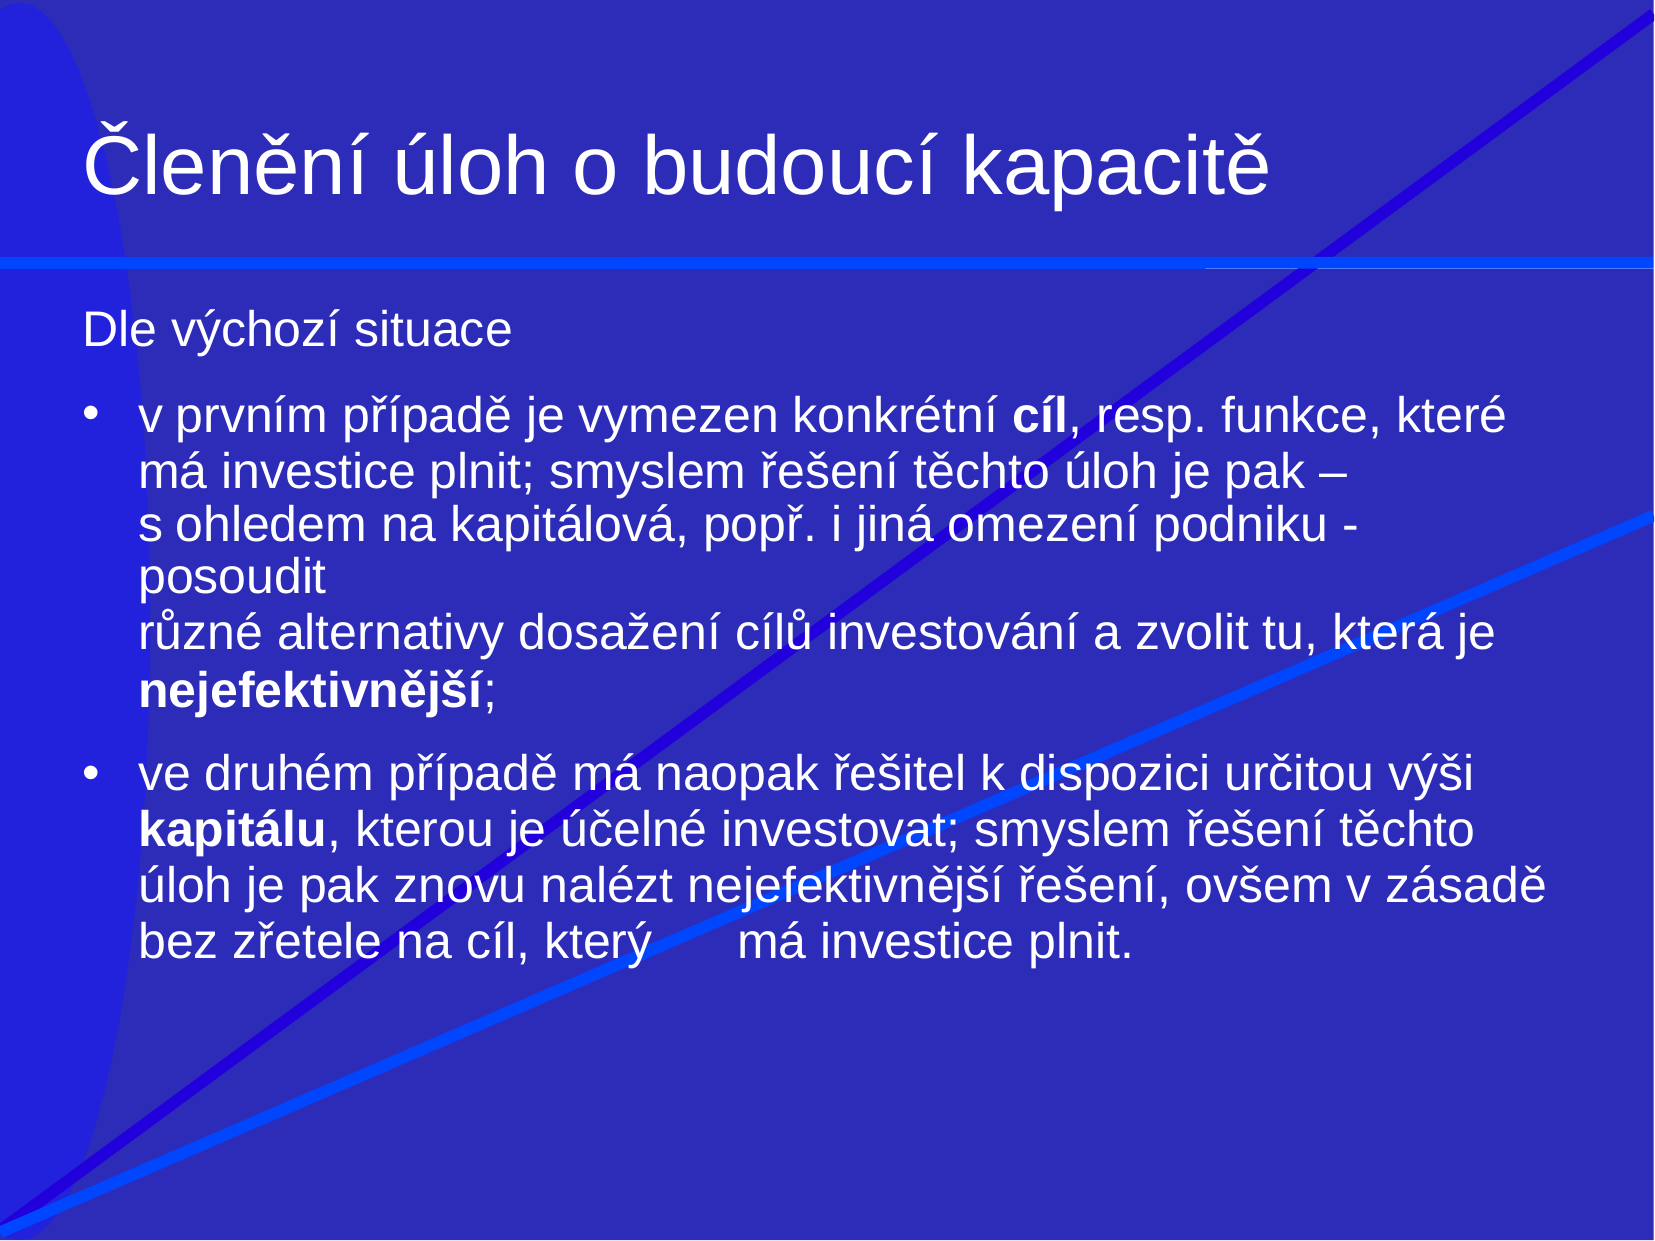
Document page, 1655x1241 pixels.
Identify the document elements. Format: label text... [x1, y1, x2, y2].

title Členění úloh o budoucí kapacitě [80, 67, 1574, 319]
text_box Dle výchozí situace v prvním případě je vymezen konkrétní cíl, resp. funkce, které má investice plnit; smyslem řešení těchto úloh je pak – s ohledem na kapitálová, popř. i jiná omezení podniku - posoudit různé alternativy dosažení cílů investování a zvolit tu, která je nejefektivnější; ve druhém případě má naopak řešitel k dispozici určitou výši kapitálu, kterou je účelné investovat; smyslem řešení těchto úloh je pak znovu nalézt nejefektivnější řešení, ovšem v zásadě bez zřetele na cíl, který má investice plnit. [80, 296, 1567, 970]
